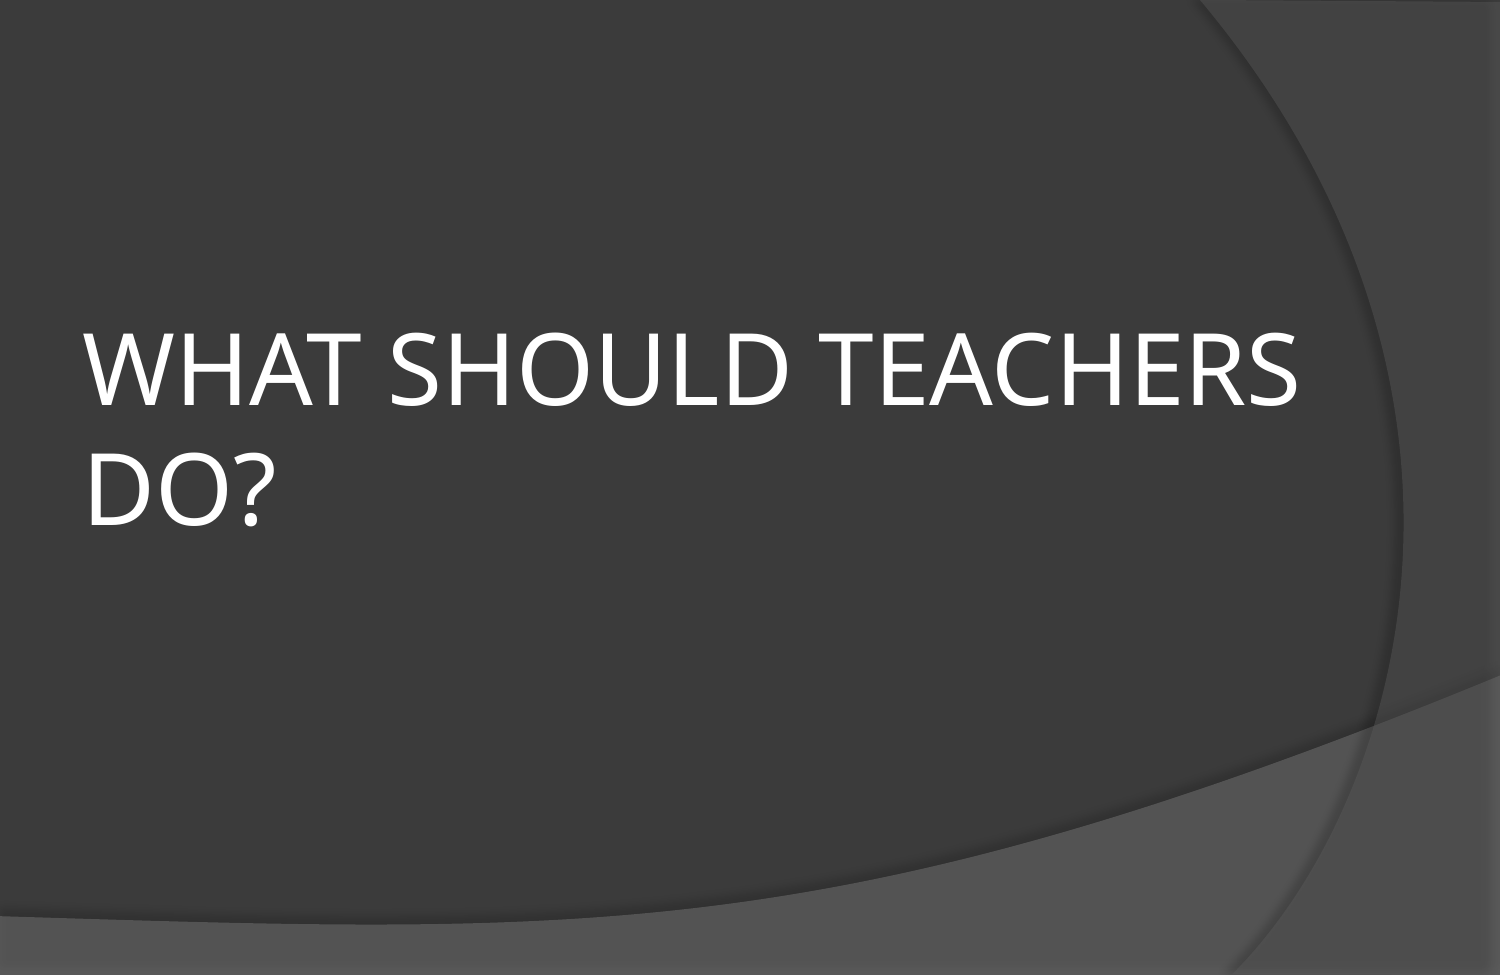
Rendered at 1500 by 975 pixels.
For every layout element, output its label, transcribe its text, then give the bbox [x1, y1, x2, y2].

title WHAT SHOULD TEACHERS DO? [74, 199, 1426, 651]
